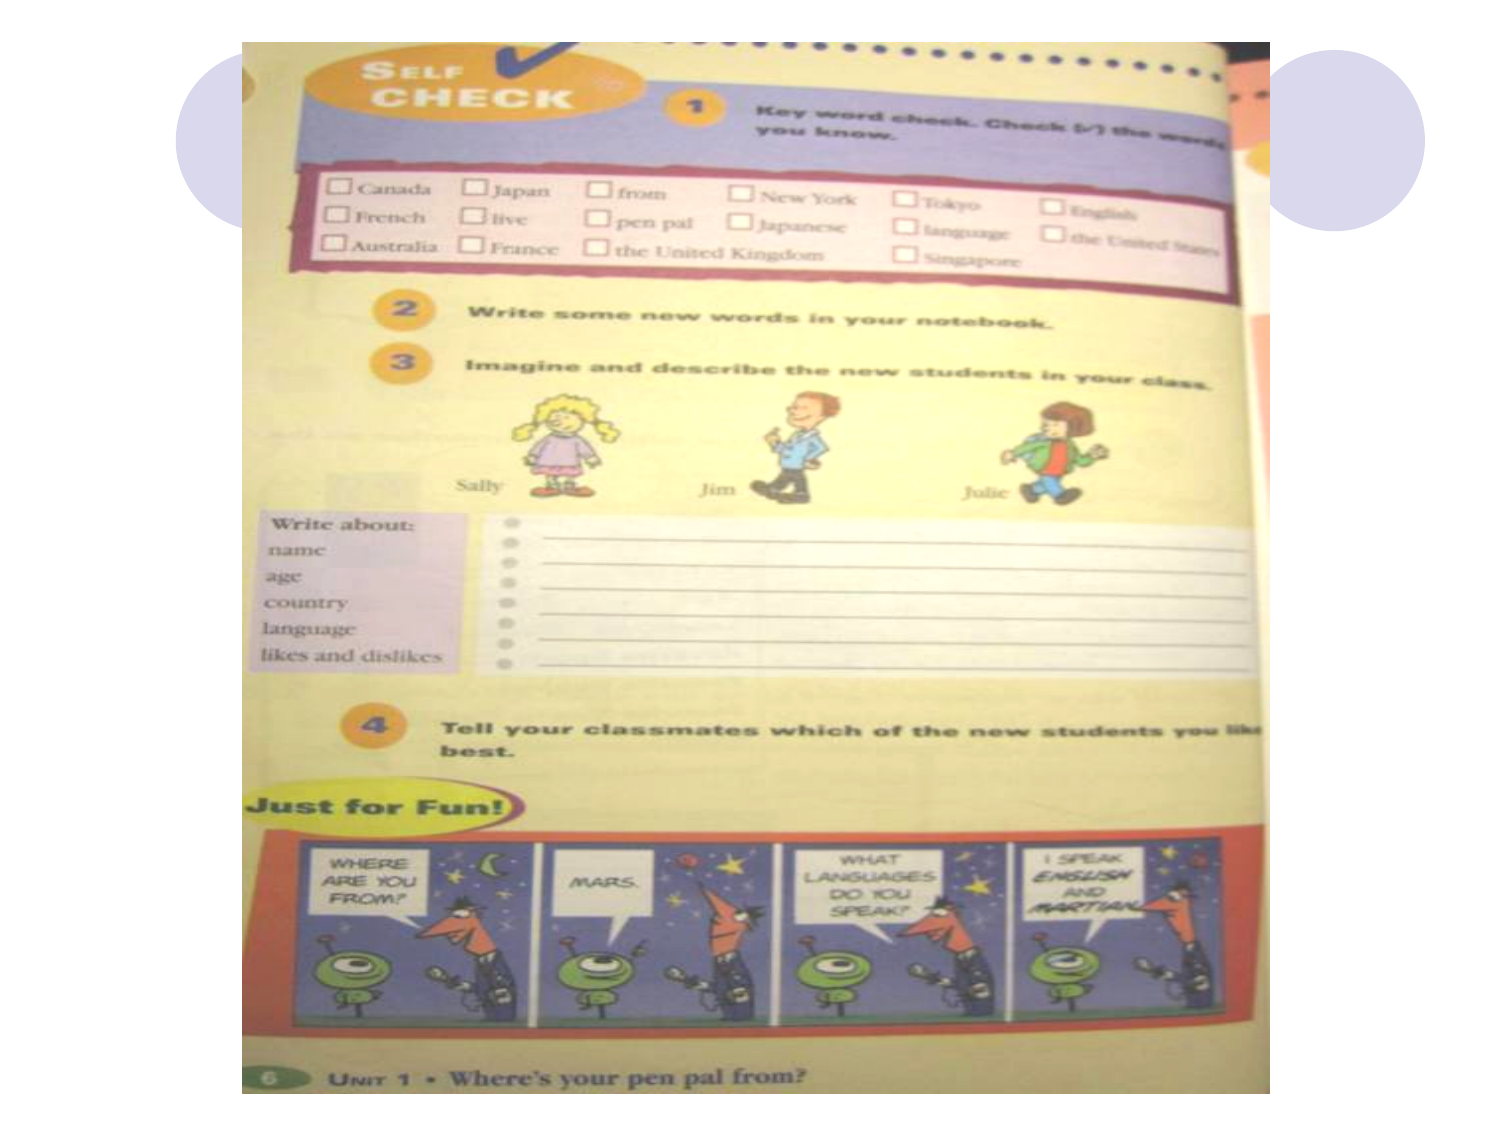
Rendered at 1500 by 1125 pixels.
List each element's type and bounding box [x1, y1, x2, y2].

picture [241, 42, 1271, 1095]
